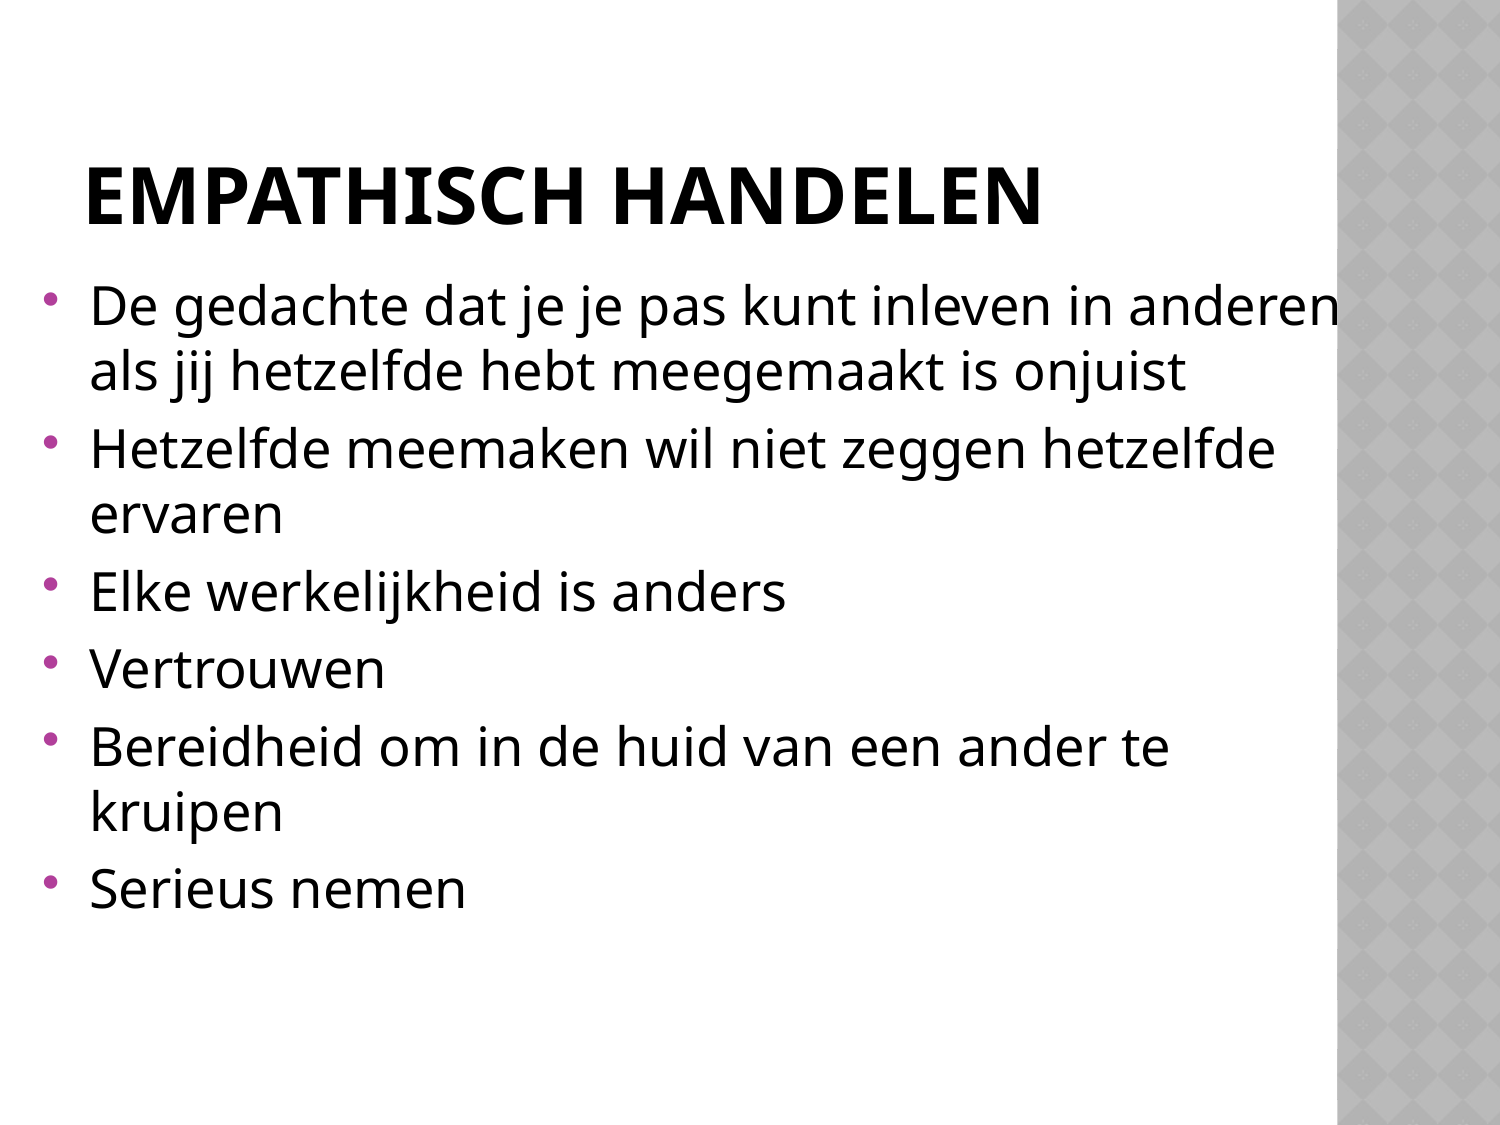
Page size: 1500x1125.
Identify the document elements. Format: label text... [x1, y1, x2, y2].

title Empathisch handelen [75, 52, 1263, 240]
list De gedachte dat je je pas kunt inleven in anderen als jij hetzelfde hebt meegemaakt is onjuist Hetzelfde meemaken wil niet zeggen hetzelfde ervaren Elke werkelijkheid is anders Vertrouwen Bereidheid om in de huid van een ander te kruipen Serieus nemen [29, 264, 1366, 1059]
